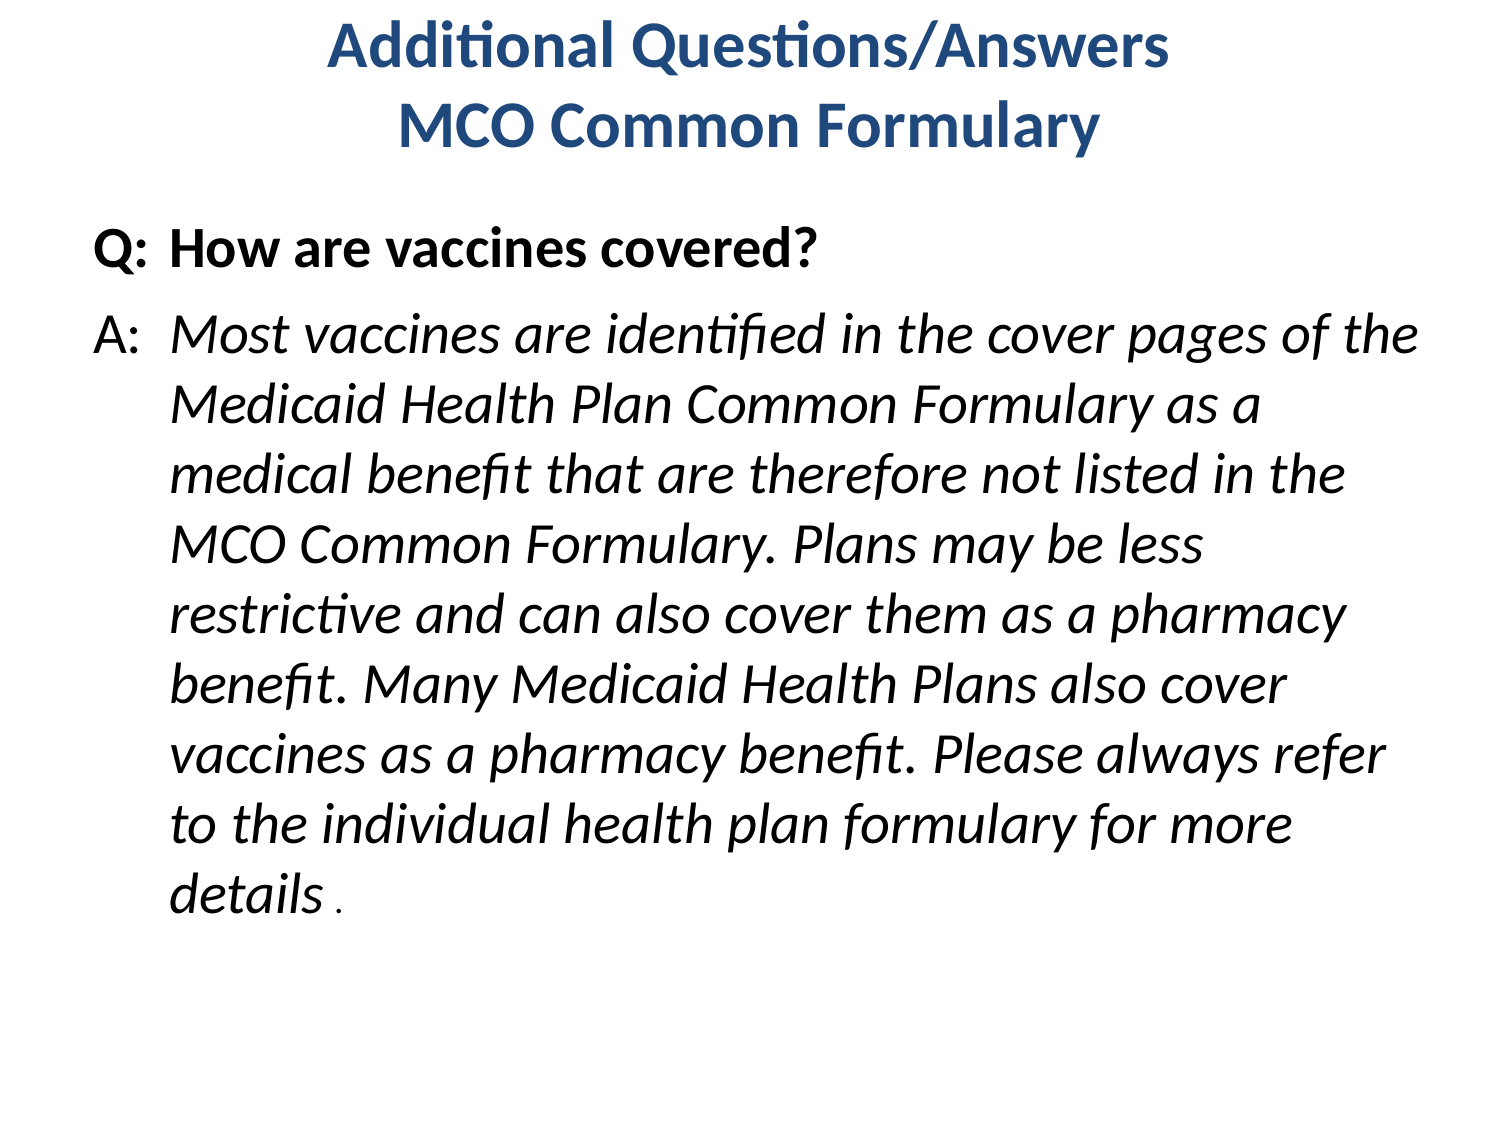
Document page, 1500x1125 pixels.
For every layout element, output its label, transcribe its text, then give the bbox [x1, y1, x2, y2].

list Q: How are vaccines covered? A: Most vaccines are identified in the cover pages of the Medicaid Health Plan Common Formulary as a medical benefit that are therefore not listed in the MCO Common Formulary. Plans may be less restrictive and can also cover them as a pharmacy benefit. Many Medicaid Health Plans also cover vaccines as a pharmacy benefit. Please always refer to the individual health plan formulary for more details . [78, 201, 1450, 1040]
title Additional Questions/Answers MCO Common Formulary [49, 37, 1450, 125]
